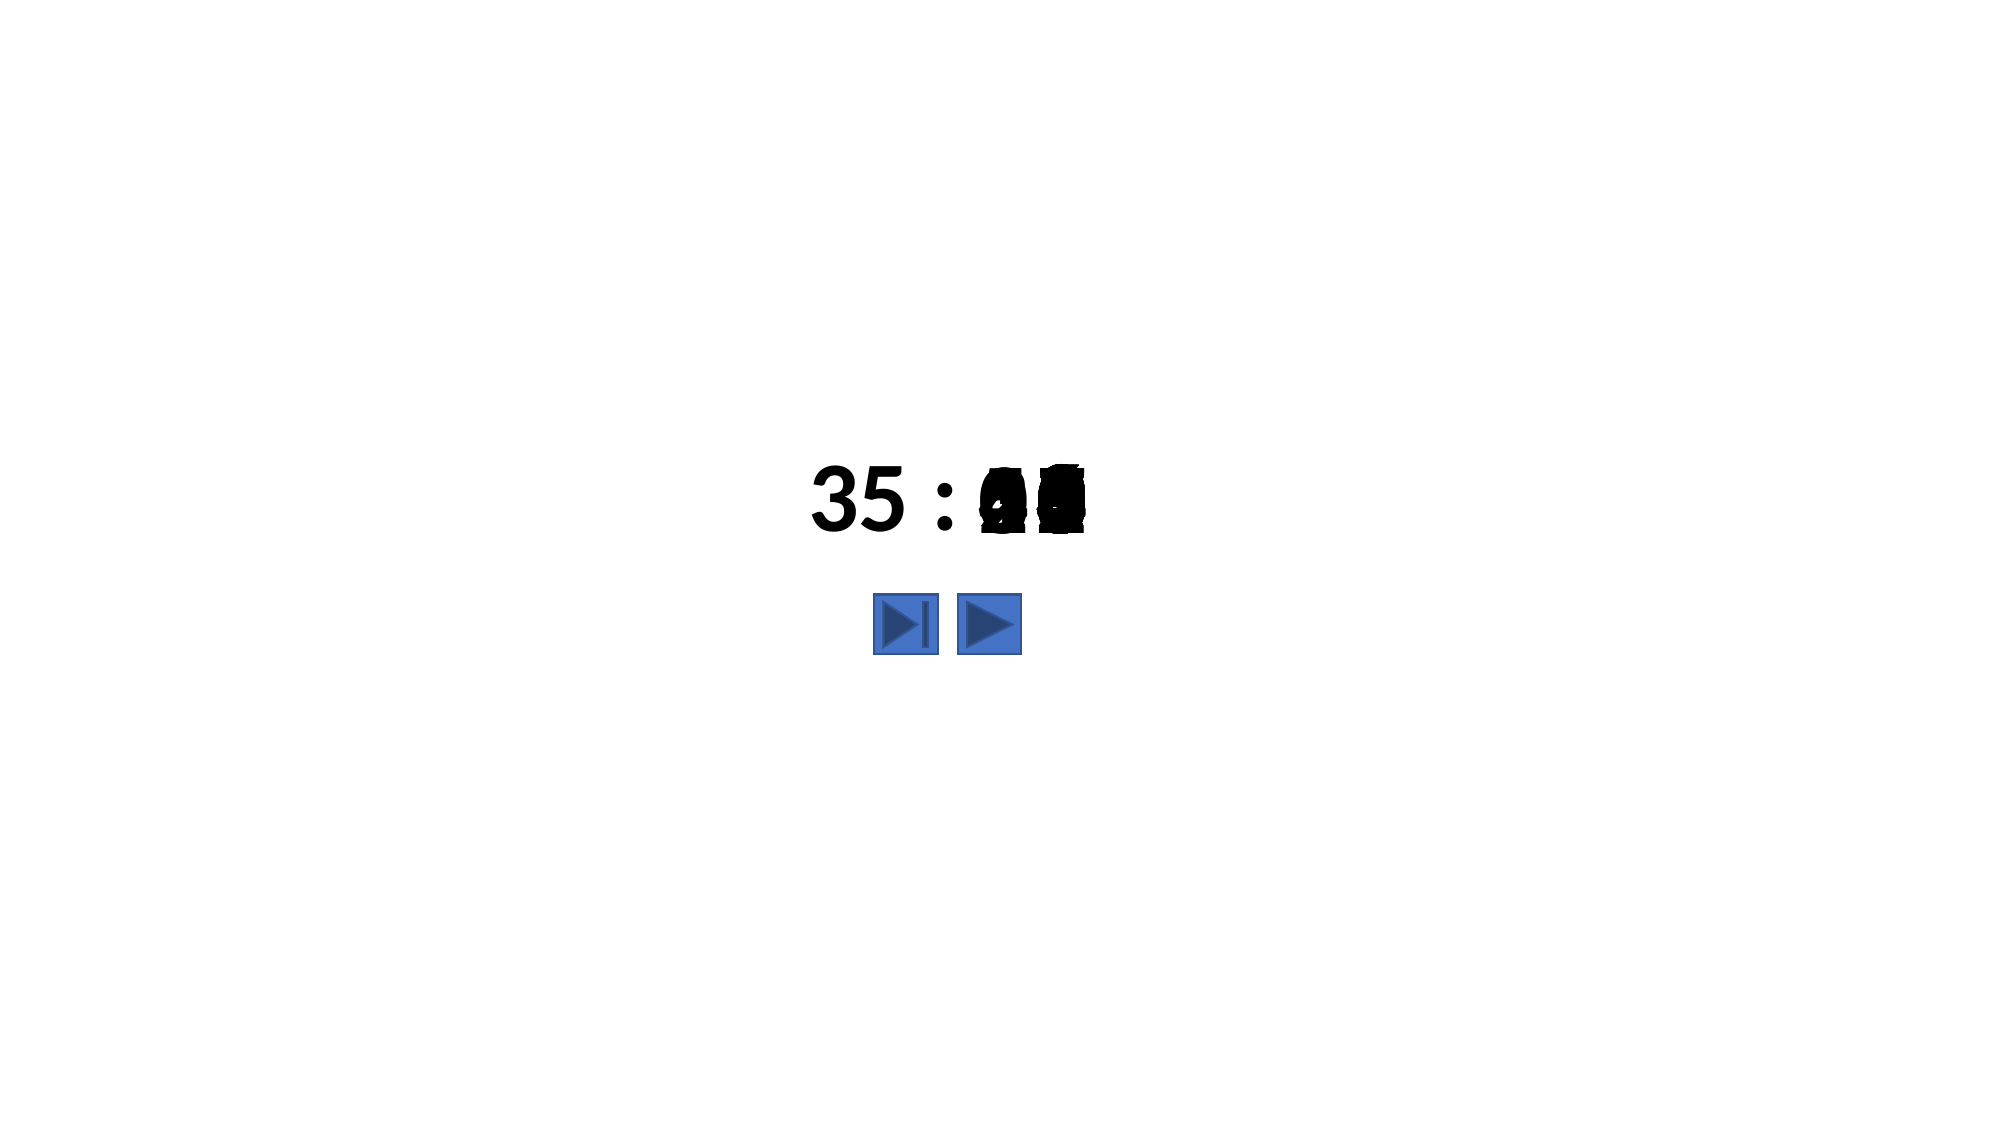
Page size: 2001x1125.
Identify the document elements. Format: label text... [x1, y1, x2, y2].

slide_number 34 [784, 461, 925, 522]
